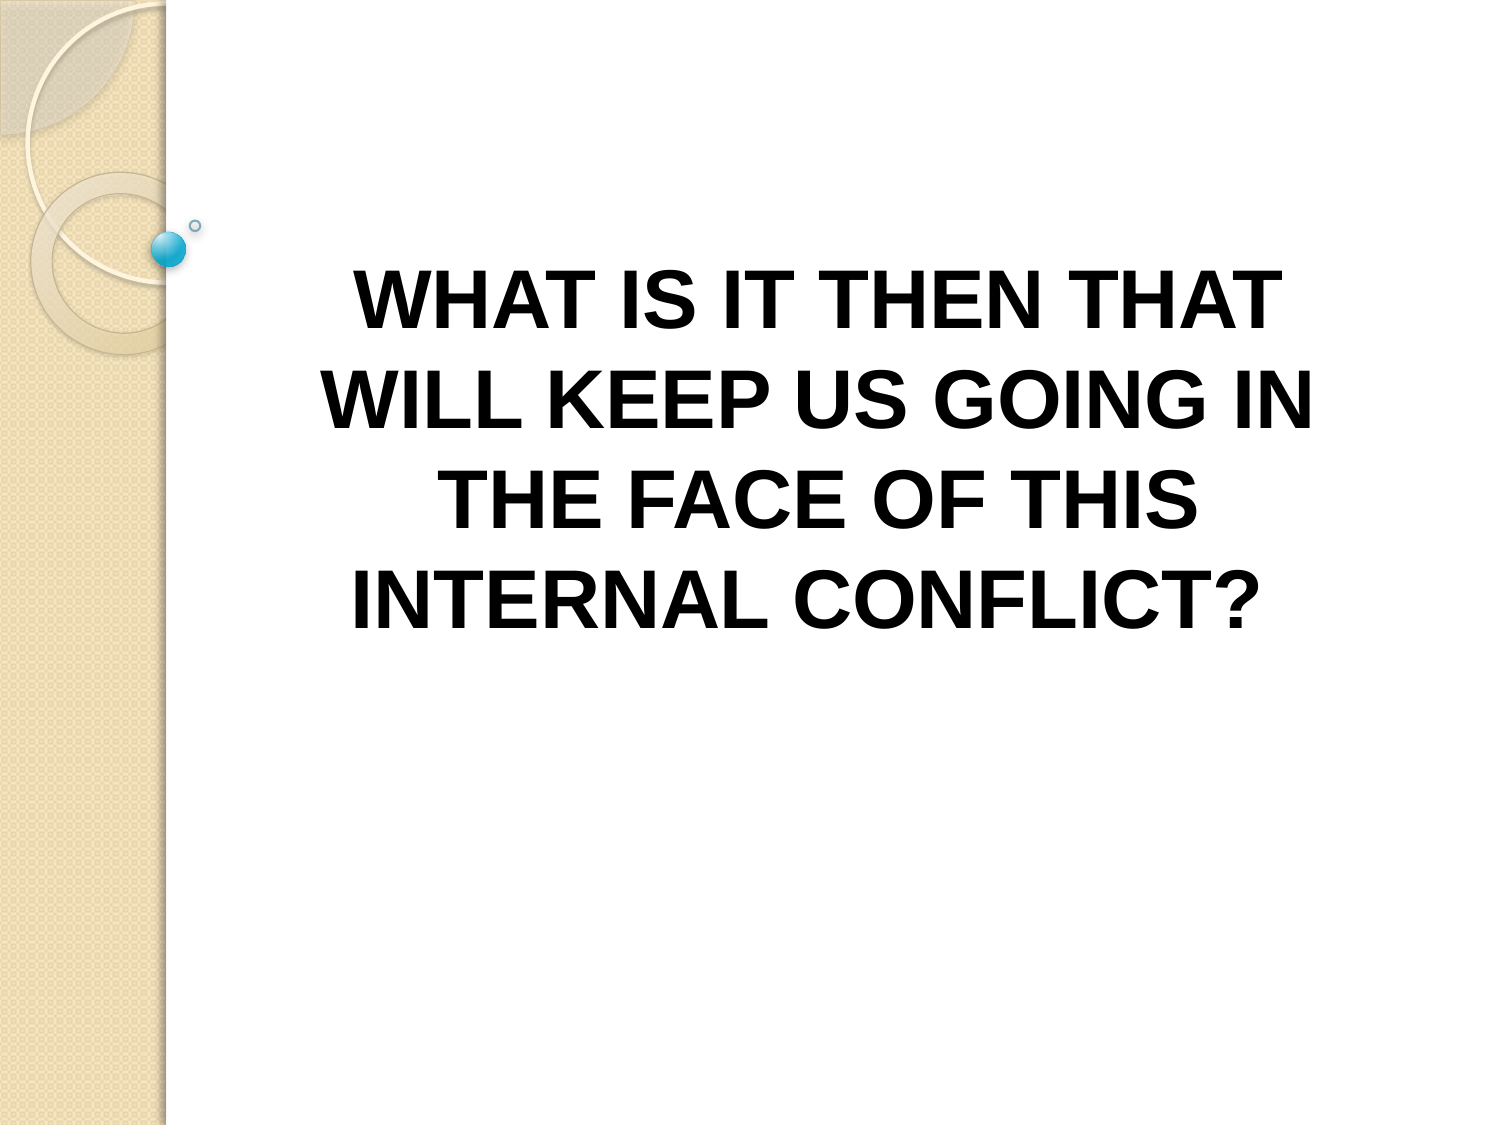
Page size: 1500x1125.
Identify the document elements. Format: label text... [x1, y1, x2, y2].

text_box WHAT IS IT THEN THAT WILL KEEP US GOING IN THE FACE OF THIS INTERNAL CONFLICT? [237, 237, 1400, 653]
